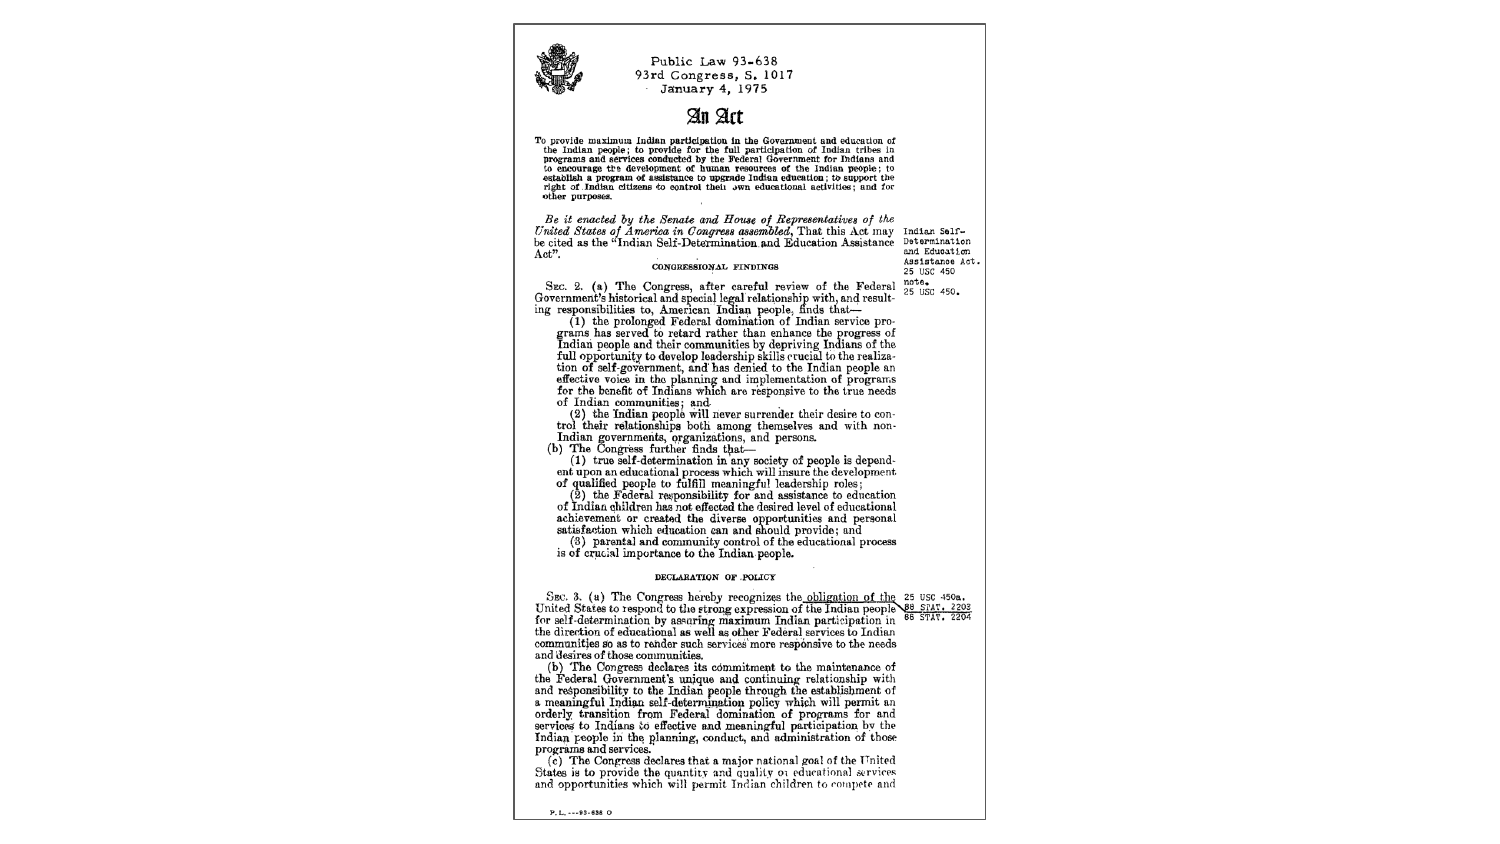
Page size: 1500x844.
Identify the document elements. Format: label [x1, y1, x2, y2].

picture [514, 24, 986, 819]
